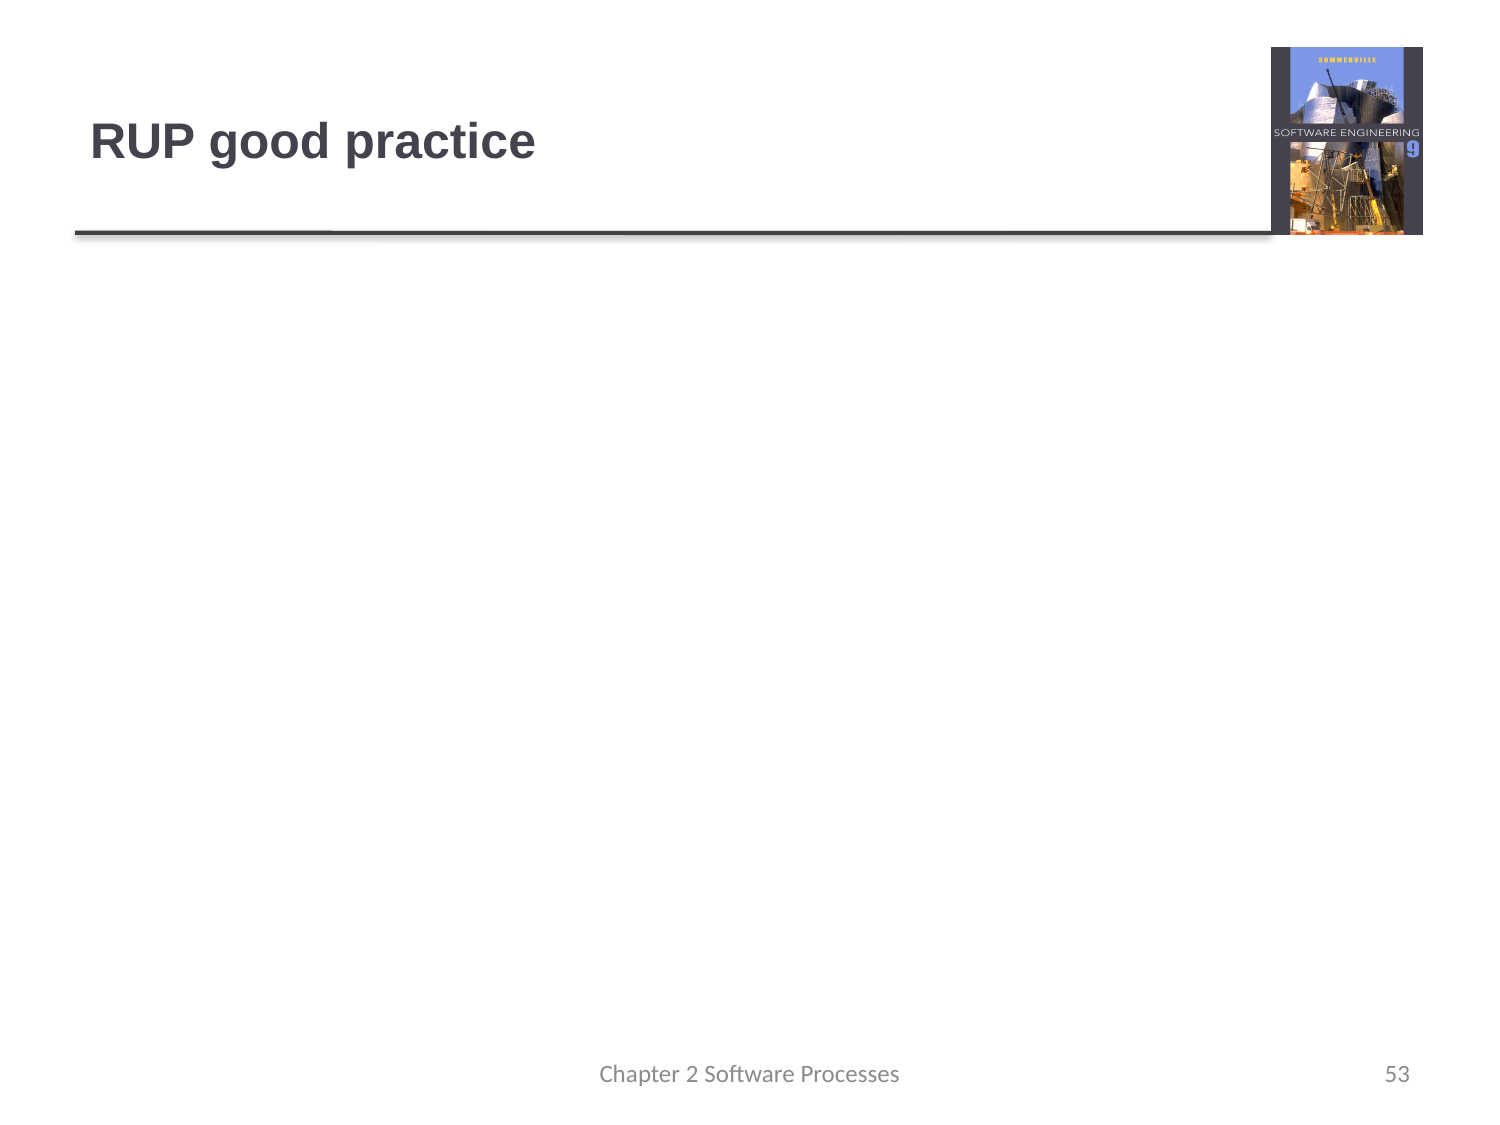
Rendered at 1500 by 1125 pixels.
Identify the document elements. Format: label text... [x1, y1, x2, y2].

title RUP good practice [74, 44, 1272, 233]
slide_number 53 [1074, 1042, 1425, 1103]
footer Chapter 2 Software Processes [512, 1042, 988, 1103]
picture [1272, 47, 1423, 235]
